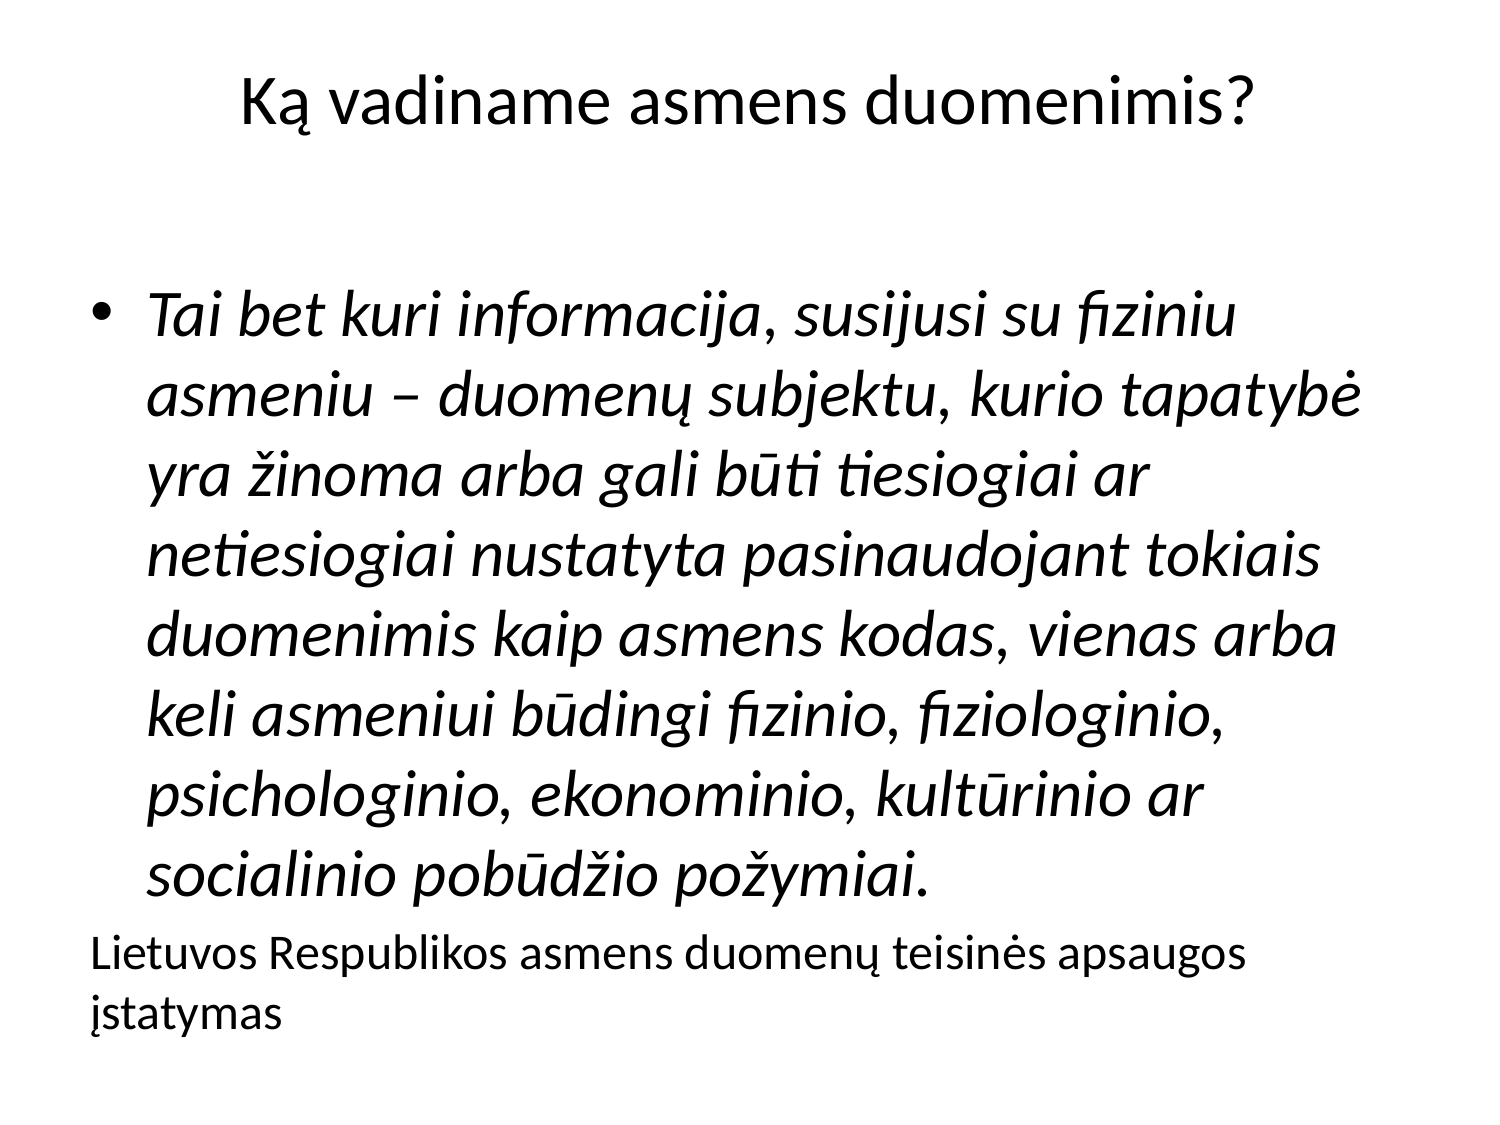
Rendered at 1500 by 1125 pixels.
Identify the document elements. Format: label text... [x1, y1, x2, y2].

title Ką vadiname asmens duomenimis? [74, 44, 1426, 233]
list Tai bet kuri informacija, susijusi su fiziniu asmeniu – duomenų subjektu, kurio tapatybė yra žinoma arba gali būti tiesiogiai ar netiesiogiai nustatyta pasinaudojant tokiais duomenimis kaip asmens kodas, vienas arba keli asmeniui būdingi fizinio, fiziologinio, psichologinio, ekonominio, kultūrinio ar socialinio pobūdžio požymiai. Lietuvos Respublikos asmens duomenų teisinės apsaugos įstatymas [74, 262, 1426, 1006]
